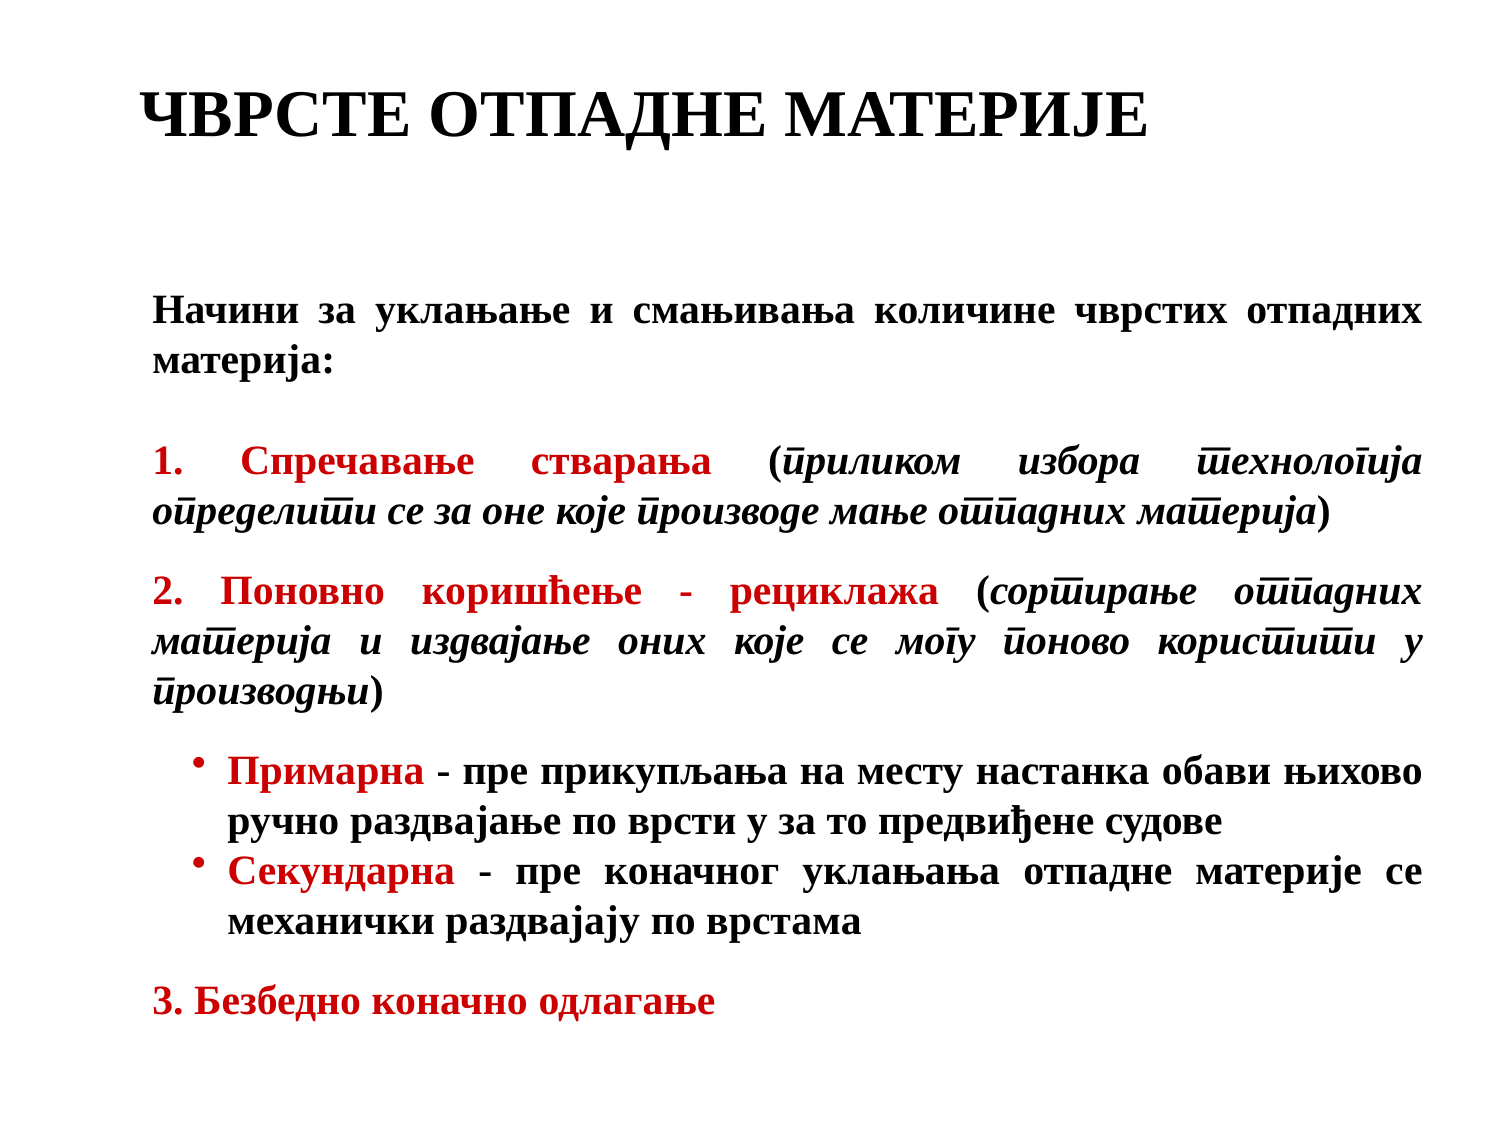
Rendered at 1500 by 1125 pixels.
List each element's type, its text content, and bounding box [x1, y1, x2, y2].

text_box ЧВРСТЕ ОТПАДНЕ МАТЕРИЈЕ [125, 62, 1438, 158]
text_box Начини за уклањање и смањивања количине чврстих отпадних материја: 1. Спречавање стварања (приликом избора технологија определити се за оне које производе мање отпадних материја) 2. Поновно коришћење - рециклажа (сортирање отпадних материја и издвајање оних које се могу поново користити у производњи) Примарна - пре прикупљања на месту настанка обави њихово ручно раздвајање по врсти у за то предвиђене судове Секундарна - пре коначног уклањања отпадне материје се мeханички раздвајају по врстама 3. Безбедно коначно одлагање [137, 274, 1438, 1030]
